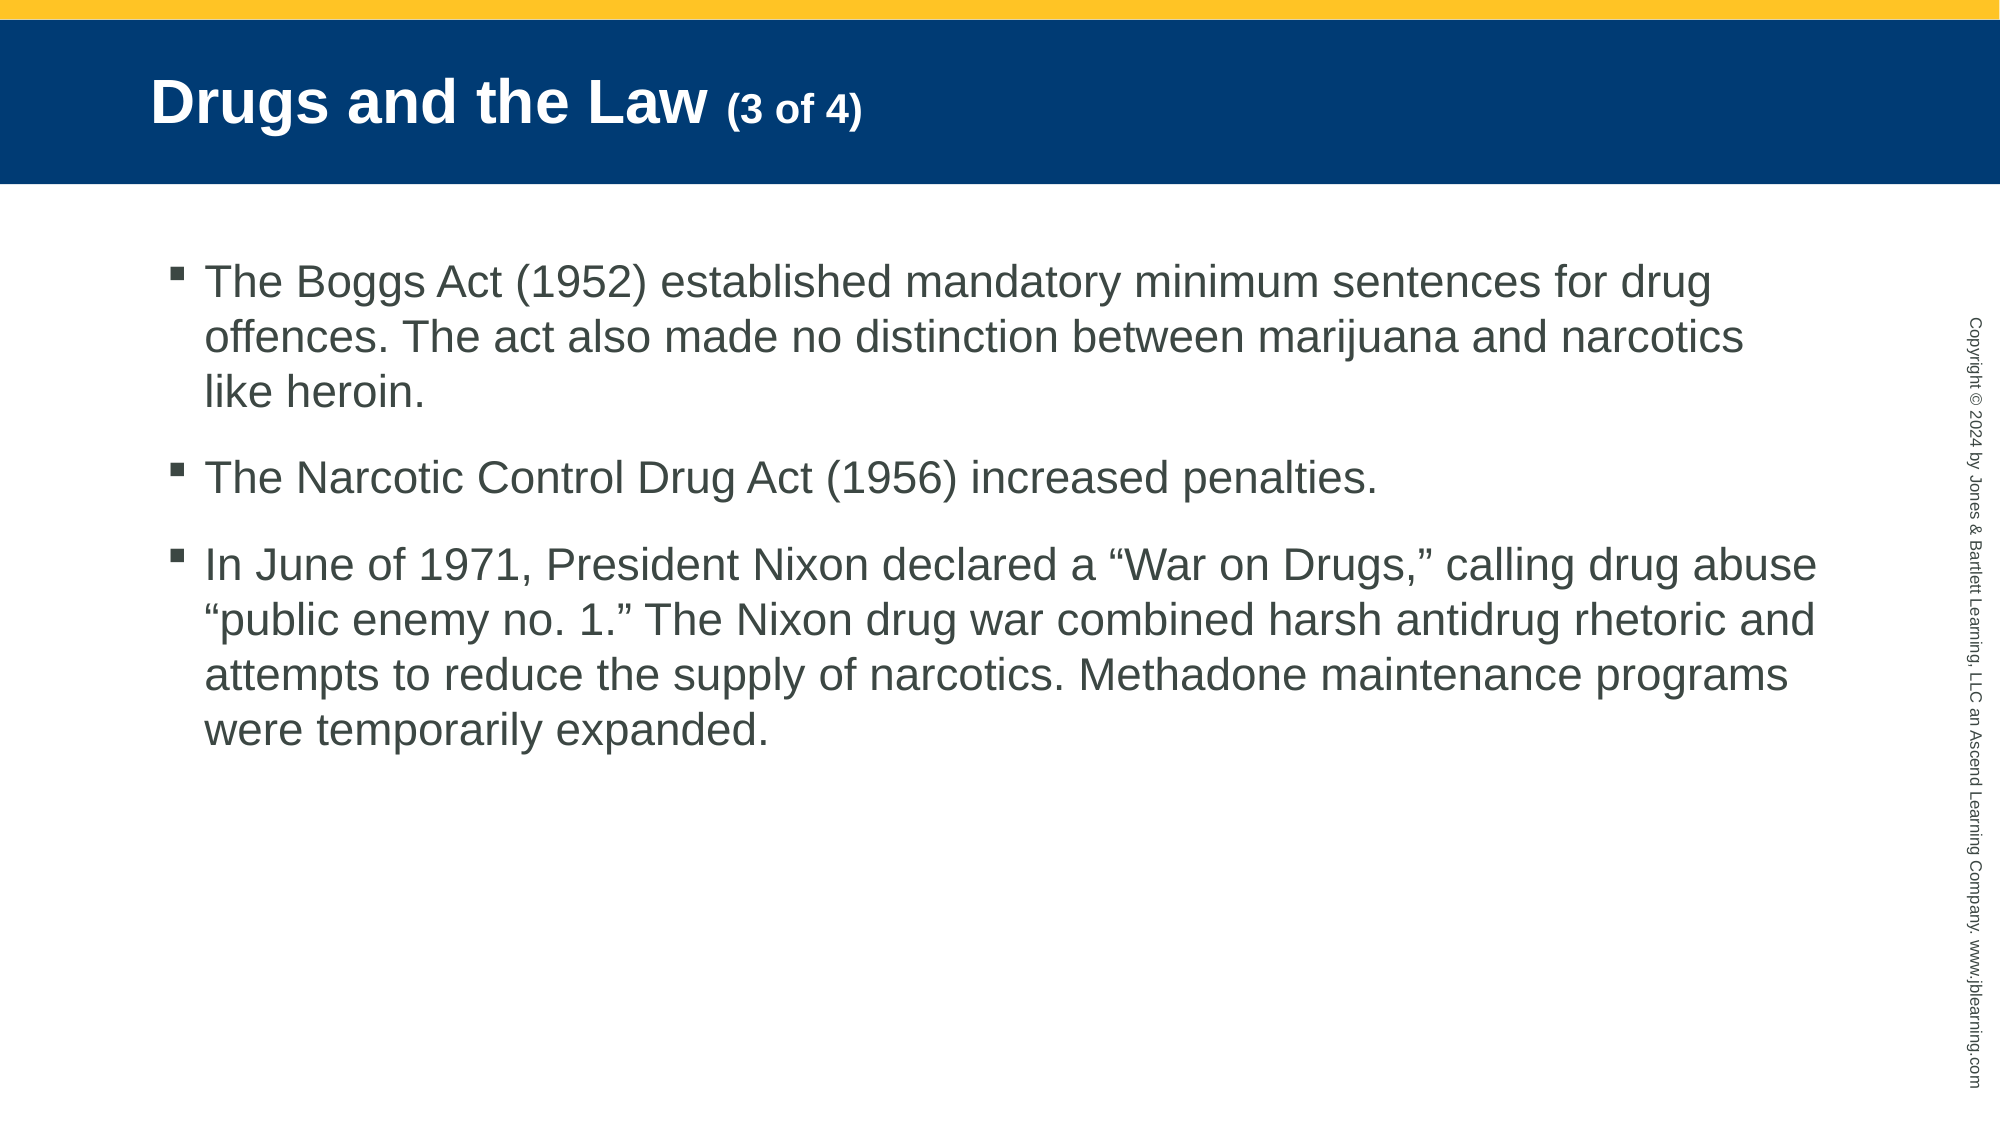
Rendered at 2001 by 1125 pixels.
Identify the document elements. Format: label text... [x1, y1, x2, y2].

list The Boggs Act (1952) established mandatory minimum sentences for drug offences. The act also made no distinction between marijuana and narcotics like heroin. The Narcotic Control Drug Act (1956) increased penalties. In June of 1971, President Nixon declared a “War on Drugs,” calling drug abuse “public enemy no. 1.” The Nixon drug war combined harsh antidrug rhetoric and attempts to reduce the supply of narcotics. Methadone maintenance programs were temporarily expanded. [151, 244, 1840, 1016]
title Drugs and the Law (3 of 4) [0, 19, 2000, 185]
